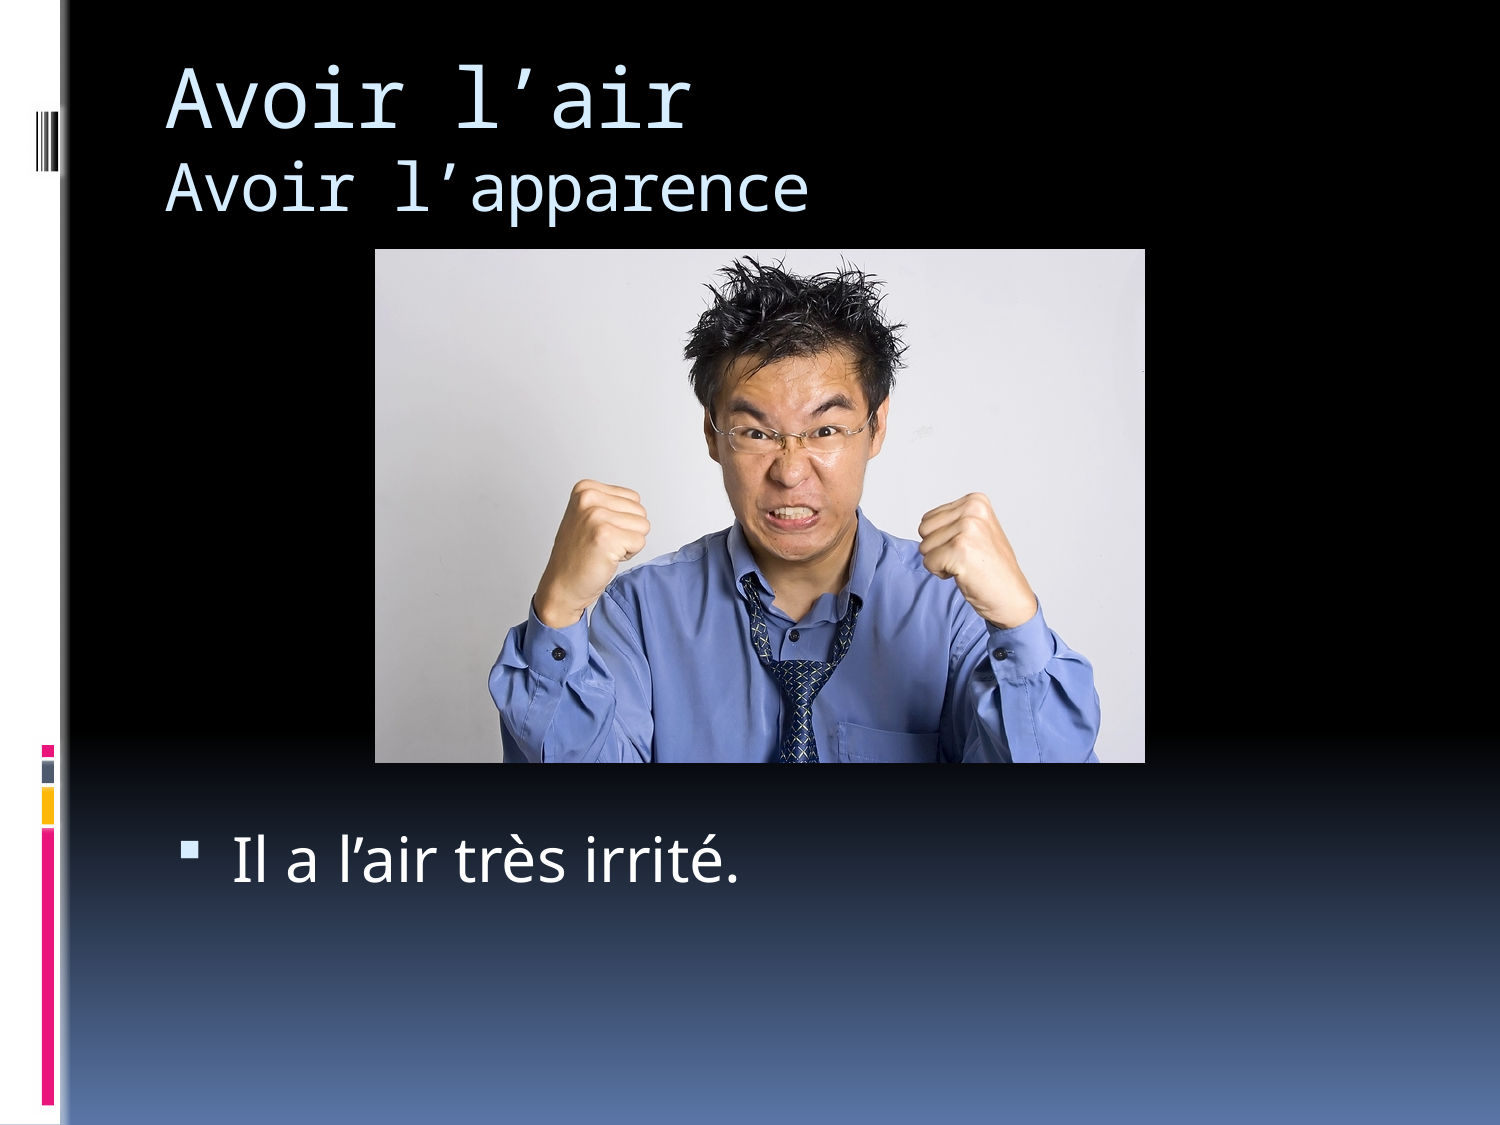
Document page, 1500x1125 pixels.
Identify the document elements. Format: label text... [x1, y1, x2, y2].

list Il a l’air très irrité. [150, 812, 1425, 1043]
title Avoir l’air Avoir l’apparence [150, 37, 1425, 234]
picture [374, 249, 1145, 763]
